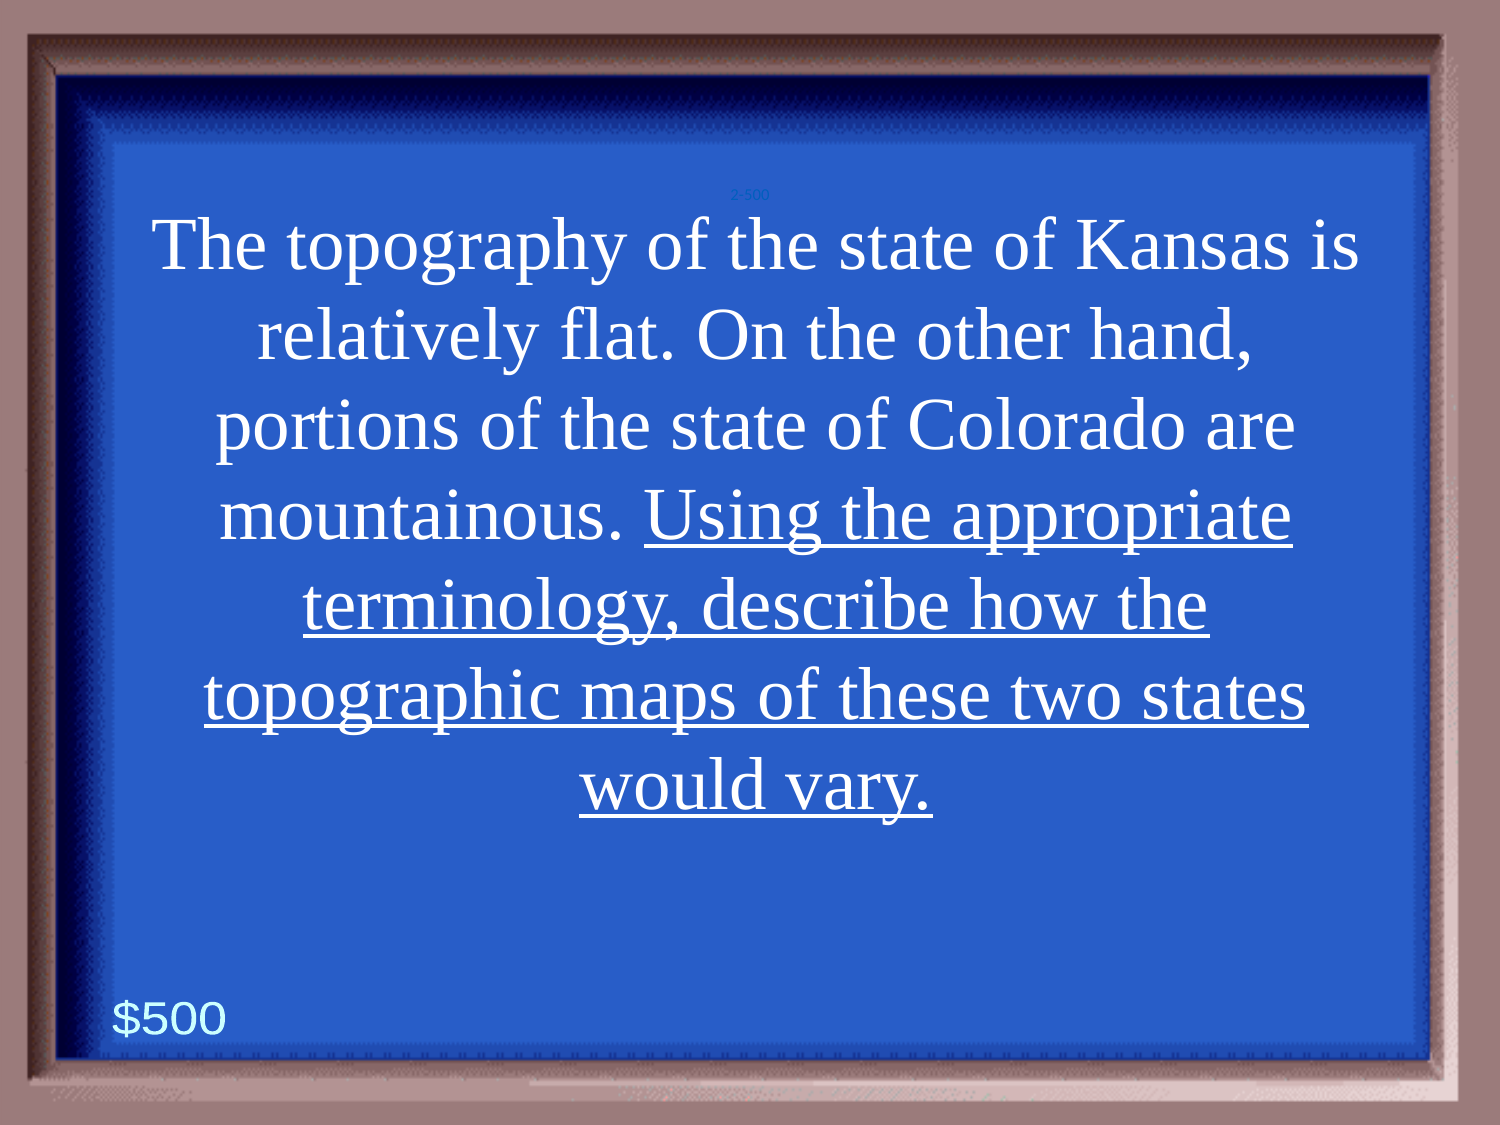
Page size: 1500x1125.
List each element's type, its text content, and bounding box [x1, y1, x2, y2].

text_box The topography of the state of Kansas is relatively flat. On the other hand, portions of the state of Colorado are mountainous. Using the appropriate terminology, describe how the topographic maps of these two states would vary. [112, 187, 1400, 833]
picture [0, 0, 1500, 1125]
title 2-500 [112, 99, 1388, 187]
